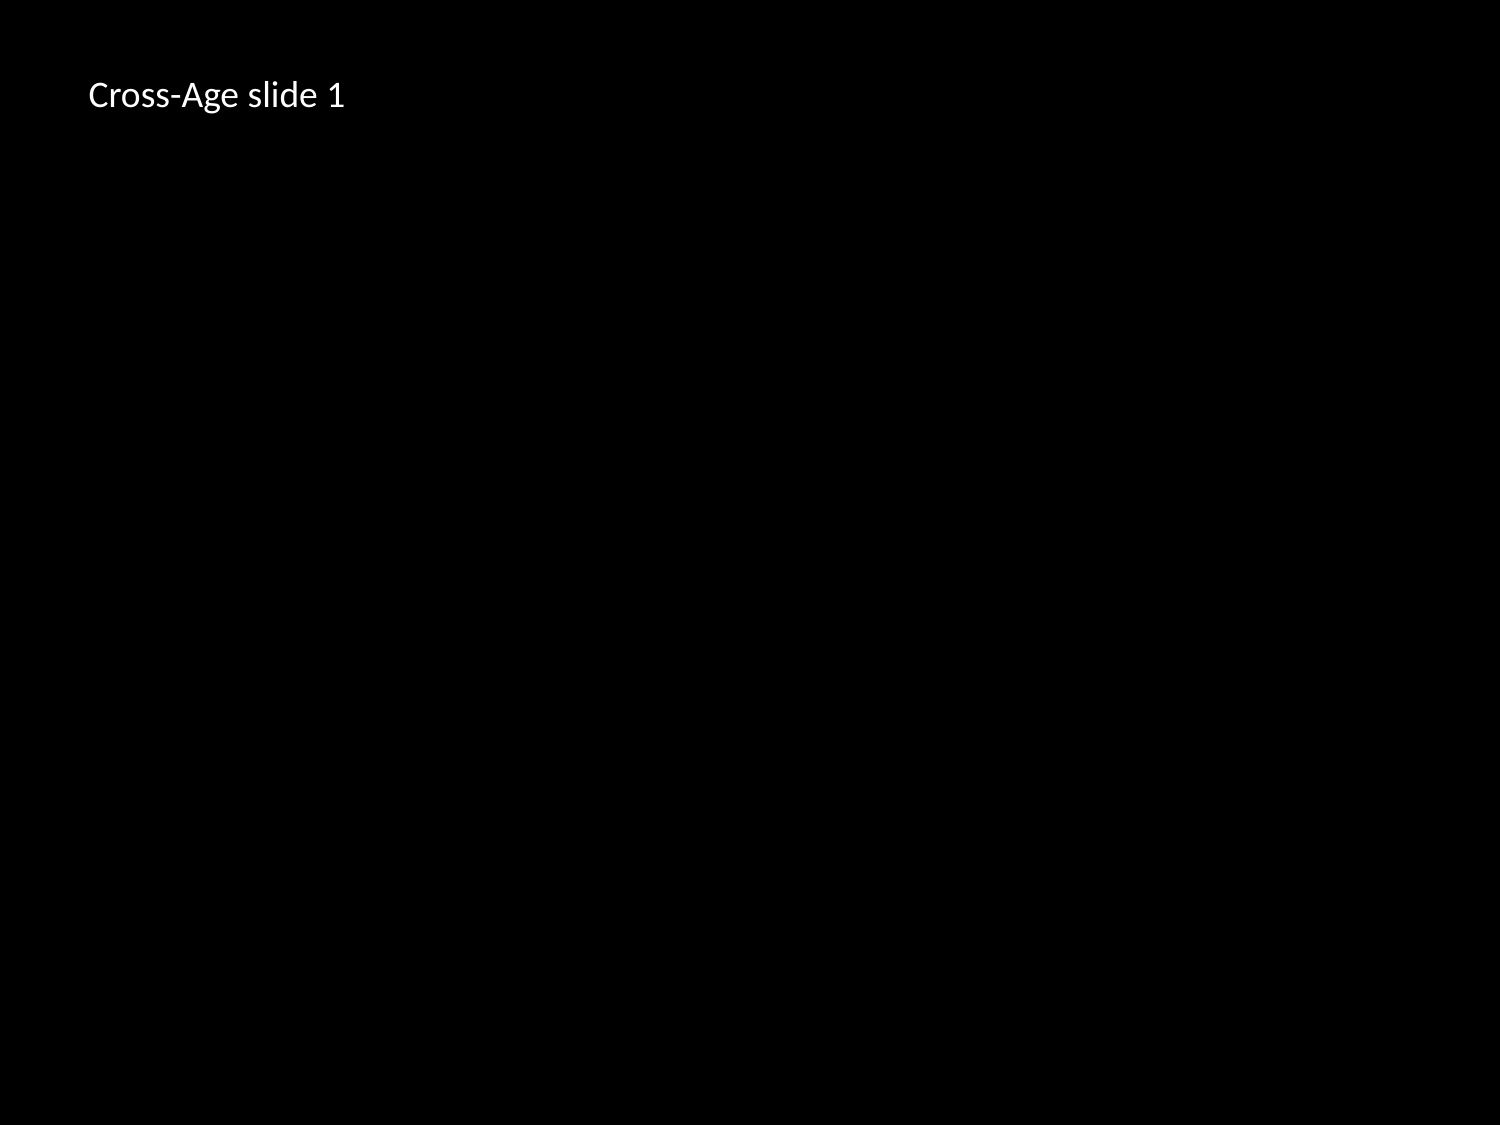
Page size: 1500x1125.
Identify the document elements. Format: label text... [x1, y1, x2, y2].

text_box Cross-Age slide 1 [73, 62, 875, 122]
